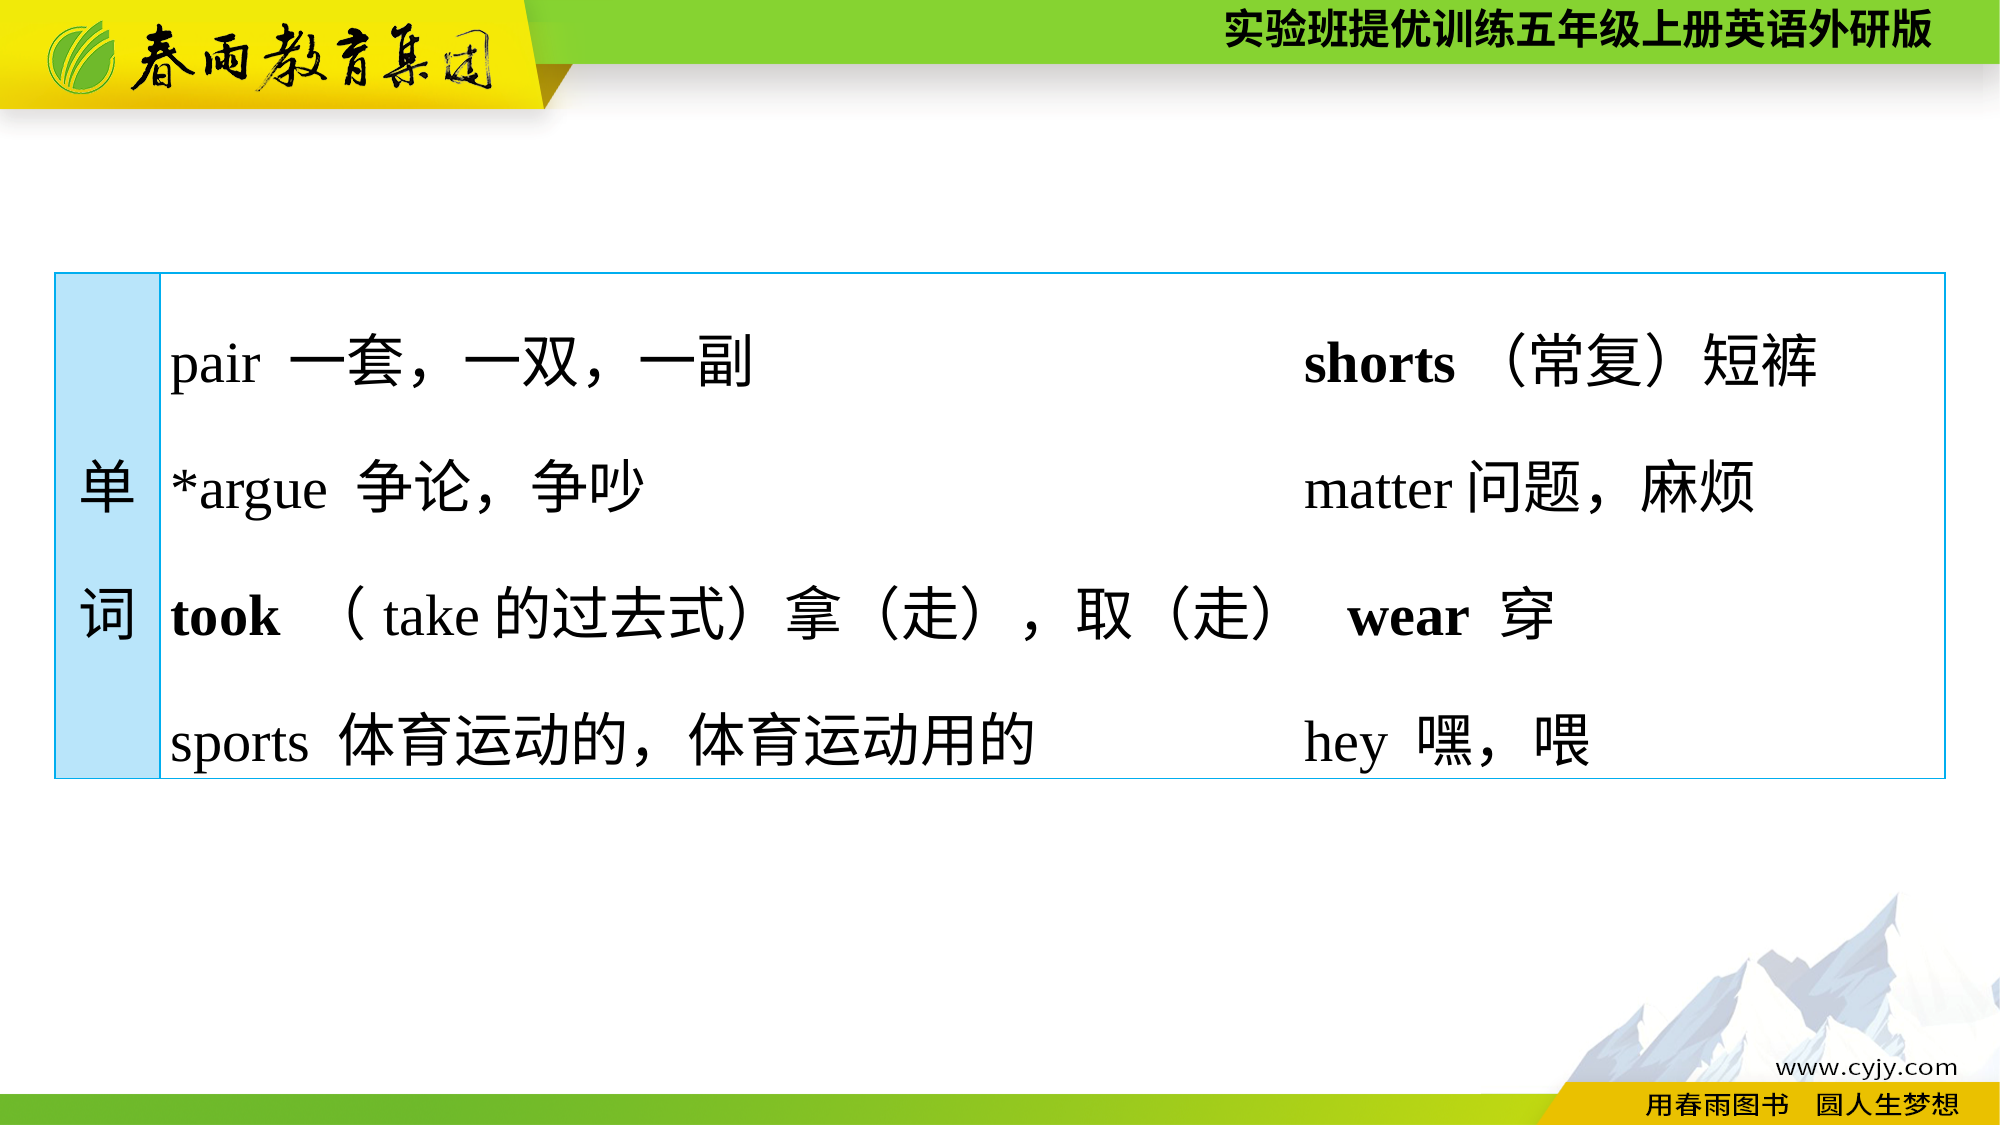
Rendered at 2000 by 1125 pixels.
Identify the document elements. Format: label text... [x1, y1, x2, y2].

table_header 单 词 [56, 274, 159, 778]
table_header pair 一套，一双，一副 shorts（常复）短裤 *argue 争论，争吵 matter问题，麻烦 took （take的过去式）拿（走），取（走） wear 穿 sports 体育运动的，体育运动用的 hey 嘿，喂 [161, 274, 1944, 778]
picture [0, 0, 2000, 1125]
